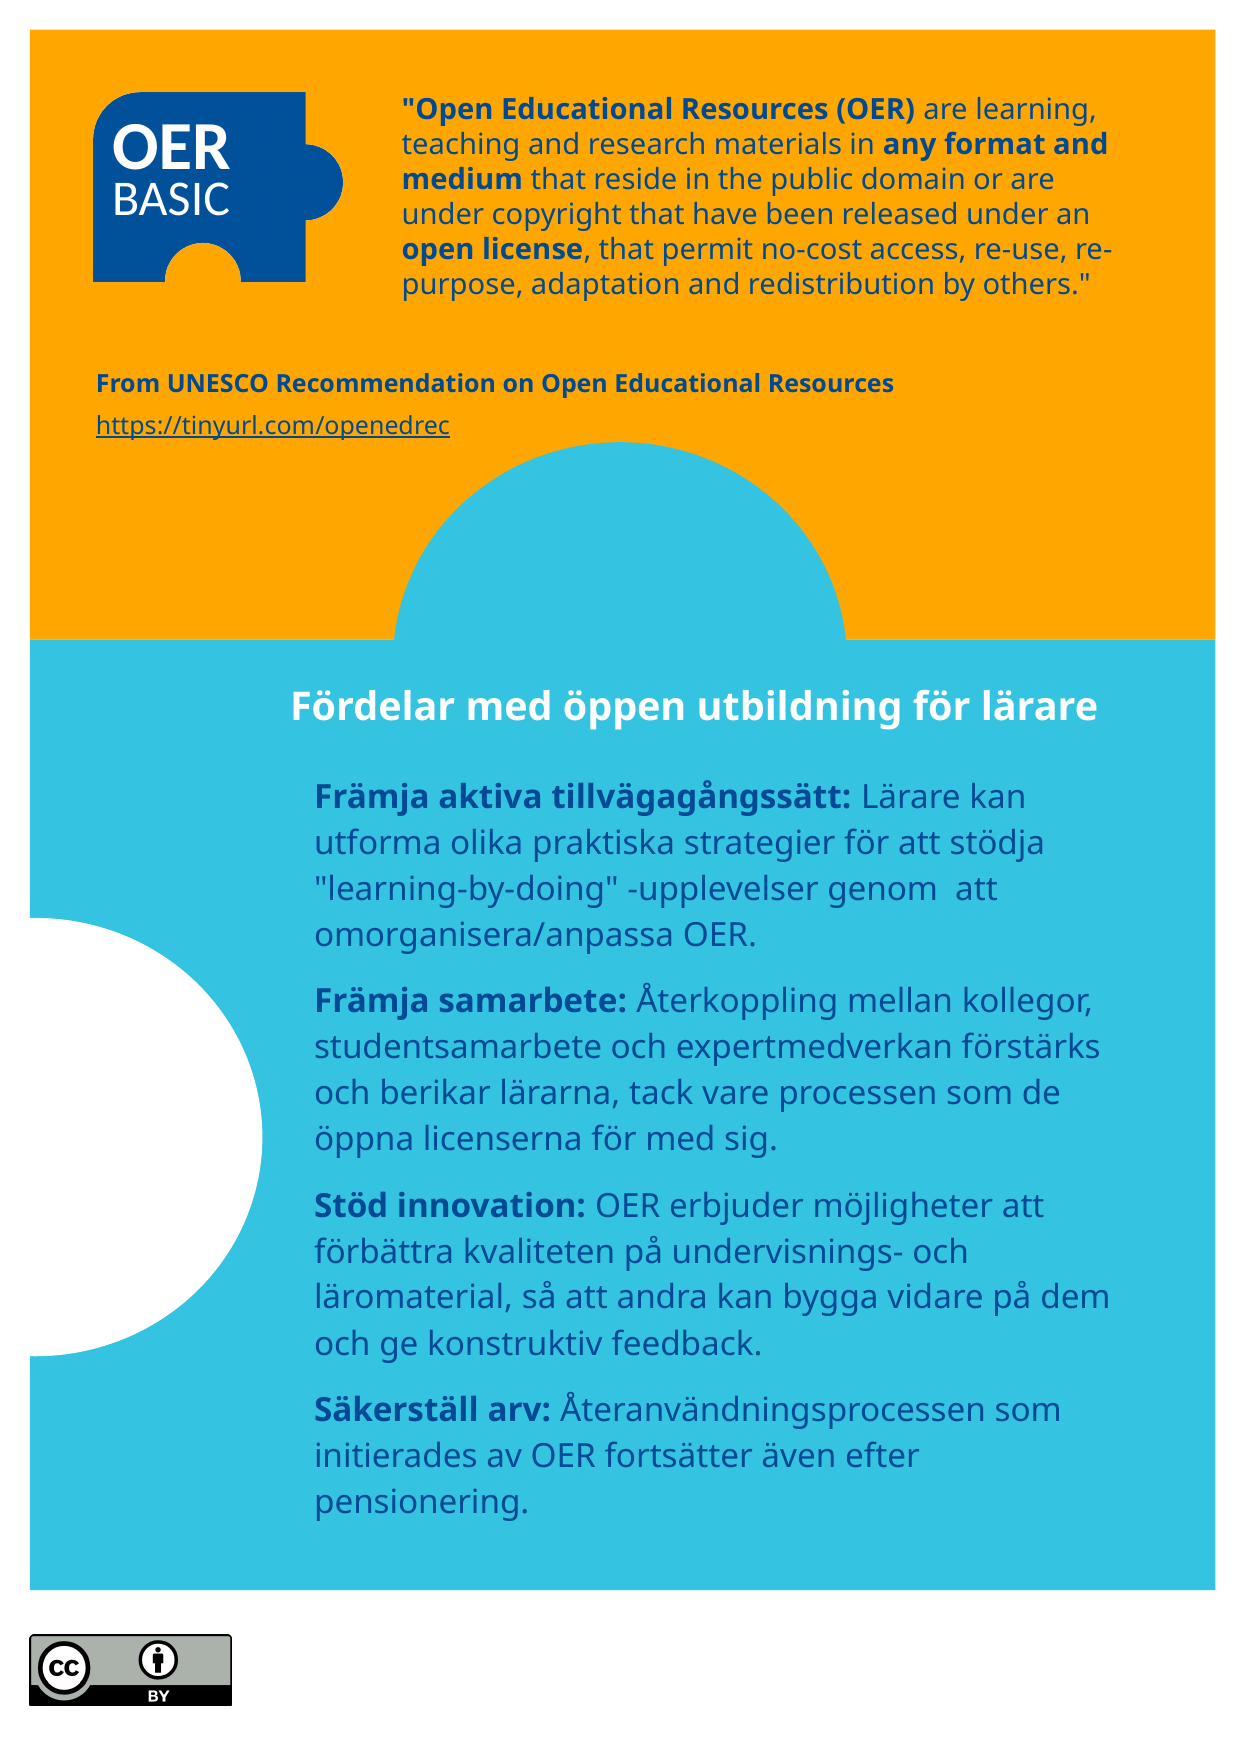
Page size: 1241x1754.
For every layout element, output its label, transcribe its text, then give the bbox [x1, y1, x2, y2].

picture [29, 1634, 233, 1706]
text_box [0, 917, 263, 1357]
text_box [29, 29, 1216, 639]
text_box From UNESCO Recommendation on Open Educational Resources https://tinyurl.com/openedrec [80, 365, 1241, 453]
text_box Fördelar med öppen utbildning för lärare [274, 665, 1162, 794]
picture [93, 92, 343, 282]
text_box "Open Educational Resources (OER) are learning, teaching and research materials in any format and medium that reside in the public domain or are under copyright that have been released under an open license, that permit no-cost access, re-use, re-purpose, adaptation and redistribution by others." [386, 75, 1147, 316]
text_box [393, 453, 848, 665]
text_box Främja aktiva tillvägagångssätt: Lärare kan utforma olika praktiska strategier för att stödja "learning-by-doing" -upplevelser genom att omorganisera/anpassa OER. Främja samarbete: Återkoppling mellan kollegor, studentsamarbete och expertmedverkan förstärks och berikar lärarna, tack vare processen som de öppna licenserna för med sig. Stöd innovation: OER erbjuder möjligheter att förbättra kvaliteten på undervisnings- och läromaterial, så att andra kan bygga vidare på dem och ge konstruktiv feedback. Säkerställ arv: Återanvändningsprocessen som initierades av OER fortsätter även efter pensionering. [299, 794, 1133, 1535]
text_box [29, 639, 1216, 1591]
